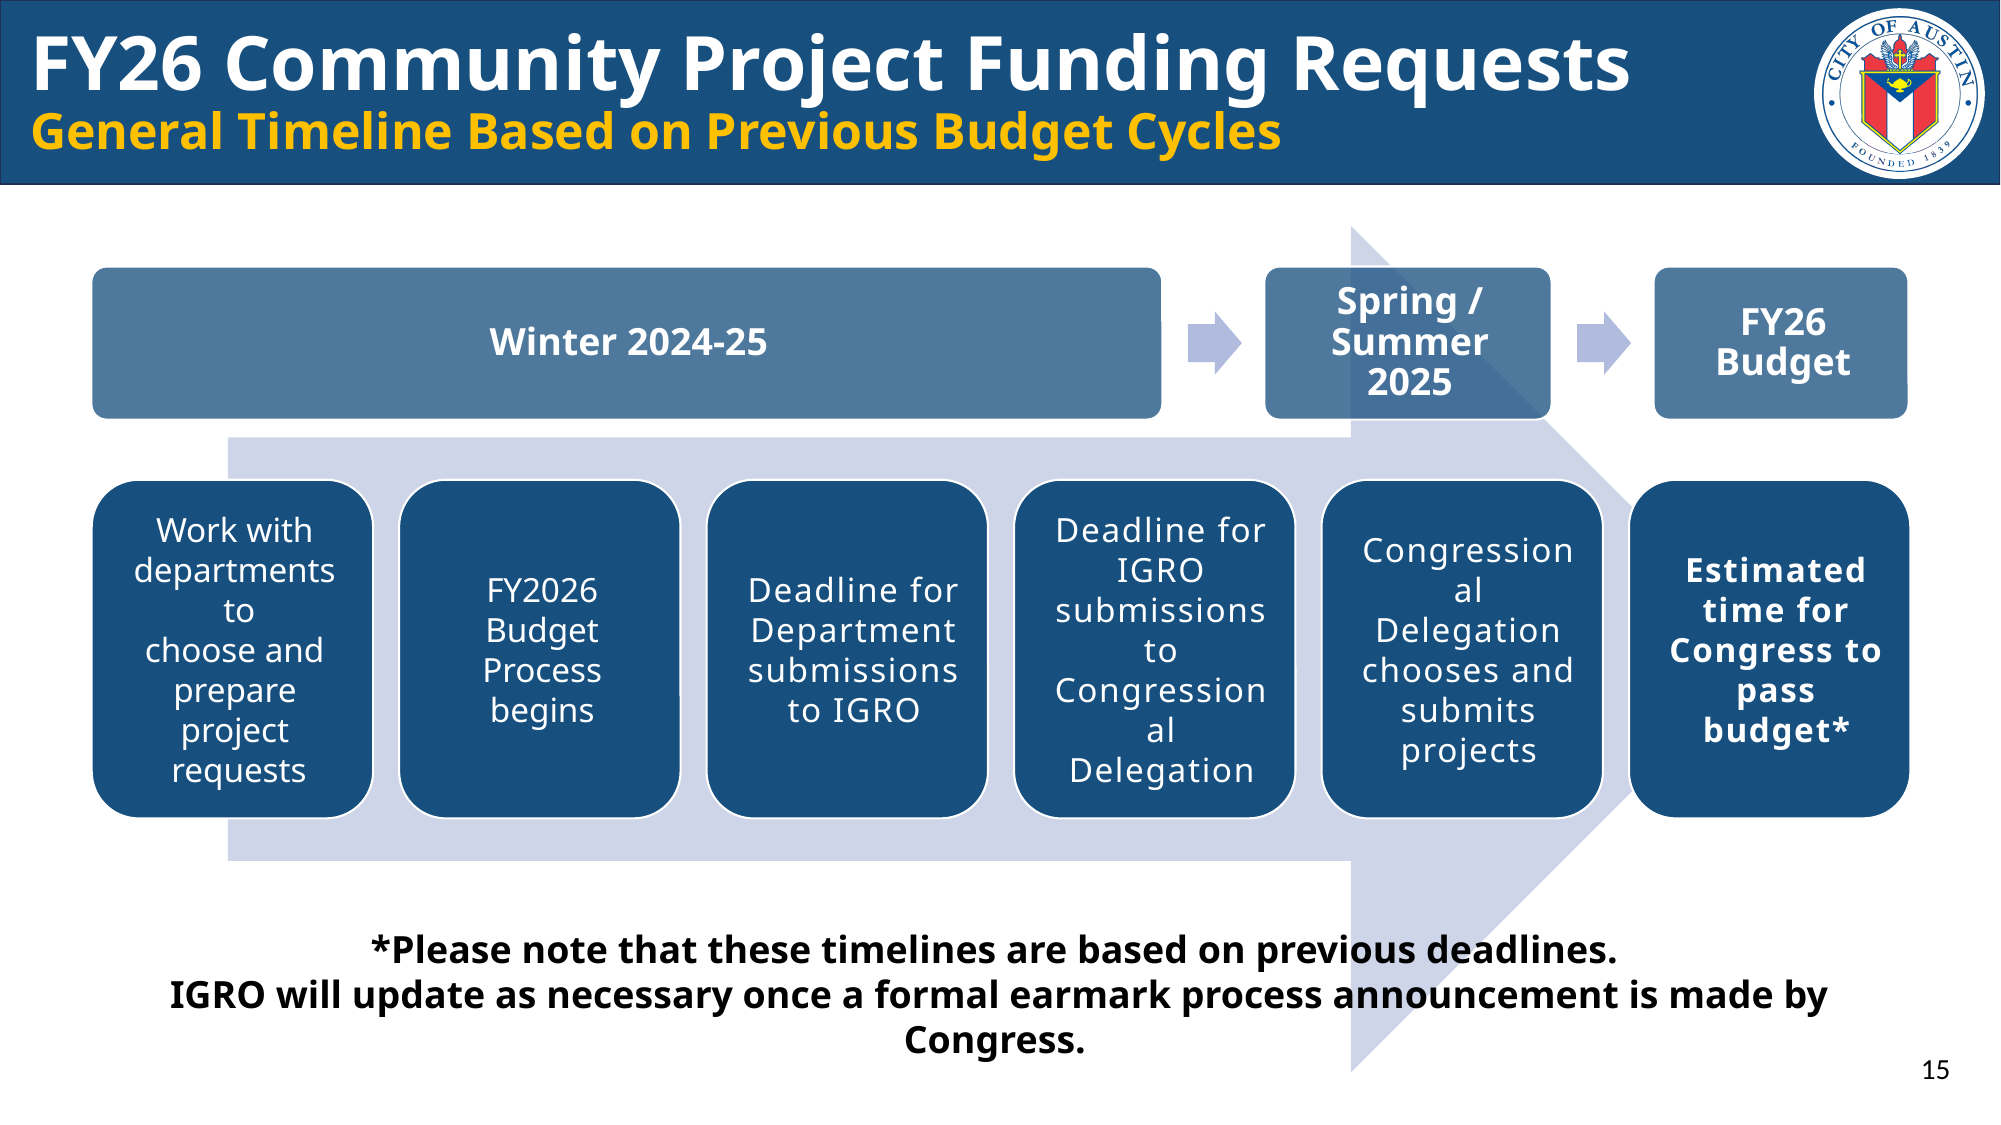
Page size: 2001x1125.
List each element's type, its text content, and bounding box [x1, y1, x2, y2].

picture [1822, 16, 1978, 172]
title FY26 Community Project Funding Requests General Timeline Based on Previous Budget Cycles [15, 8, 1741, 178]
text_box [89, 195, 1911, 491]
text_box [91, 491, 1911, 1073]
slide_number 14 [1515, 1042, 1966, 1103]
